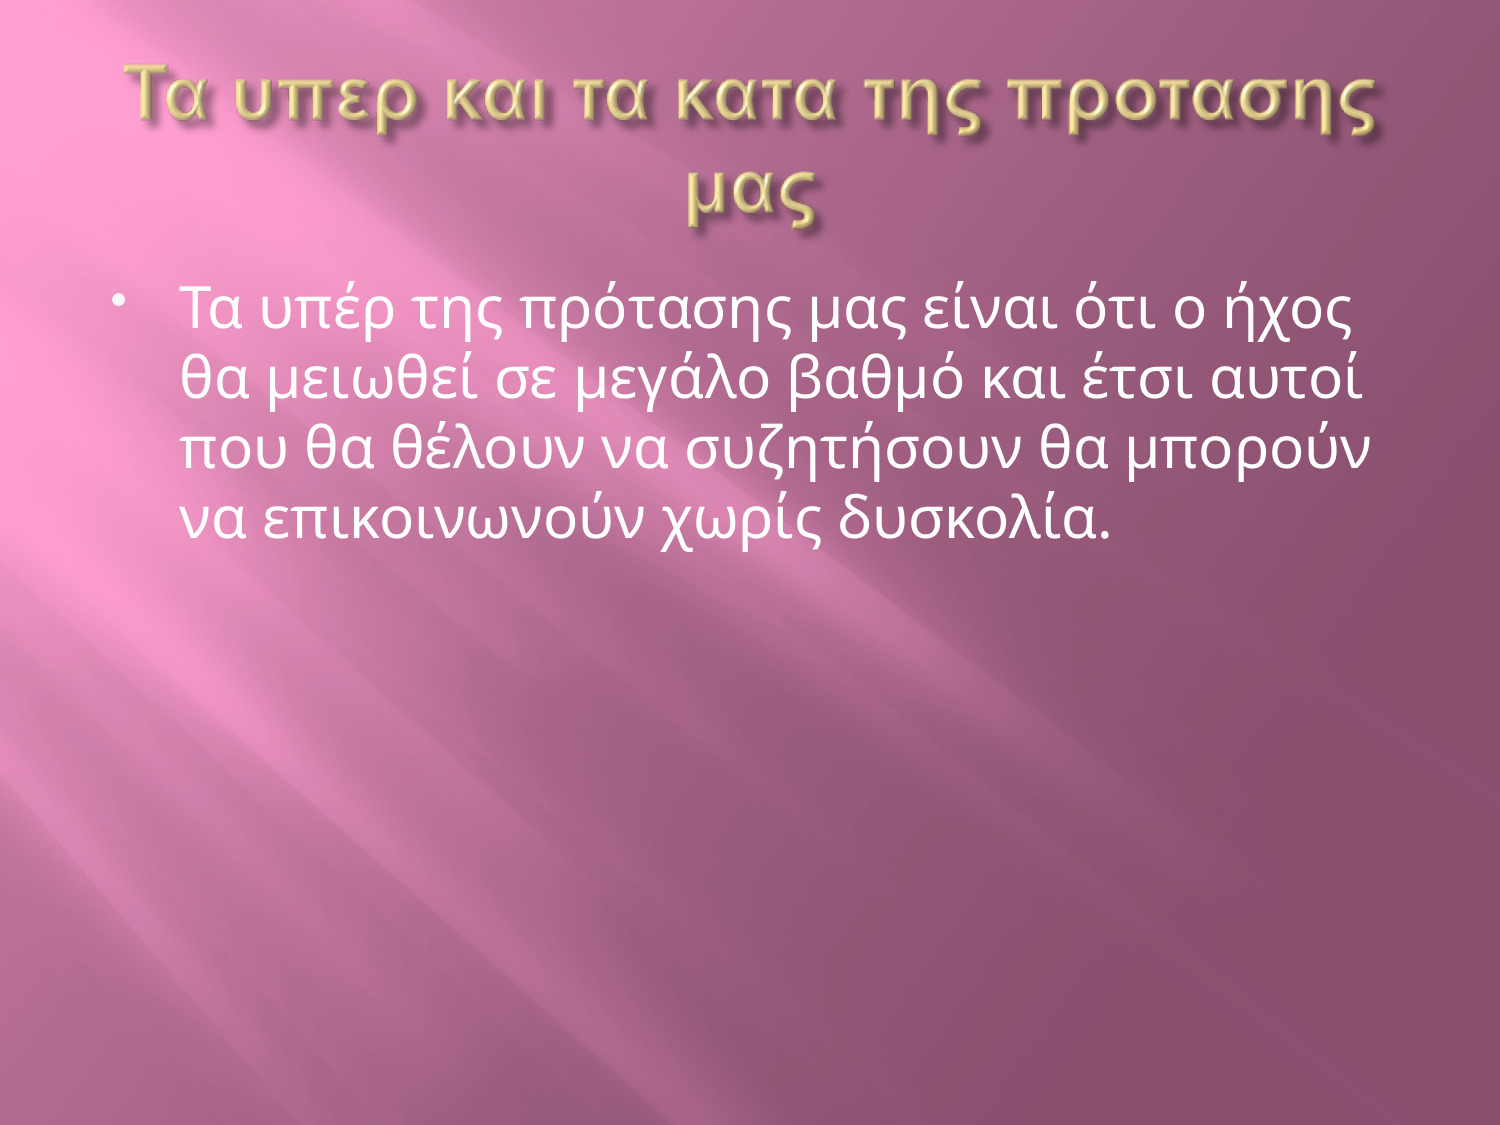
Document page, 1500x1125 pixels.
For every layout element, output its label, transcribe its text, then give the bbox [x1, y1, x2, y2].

list Τα υπέρ της πρότασης μας είναι ότι ο ήχος θα μειωθεί σε μεγάλο βαθμό και έτσι αυτοί που θα θέλουν να συζητήσουν θα μπορούν να επικοινωνούν χωρίς δυσκολία. [75, 262, 1425, 1035]
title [69, 15, 1466, 254]
